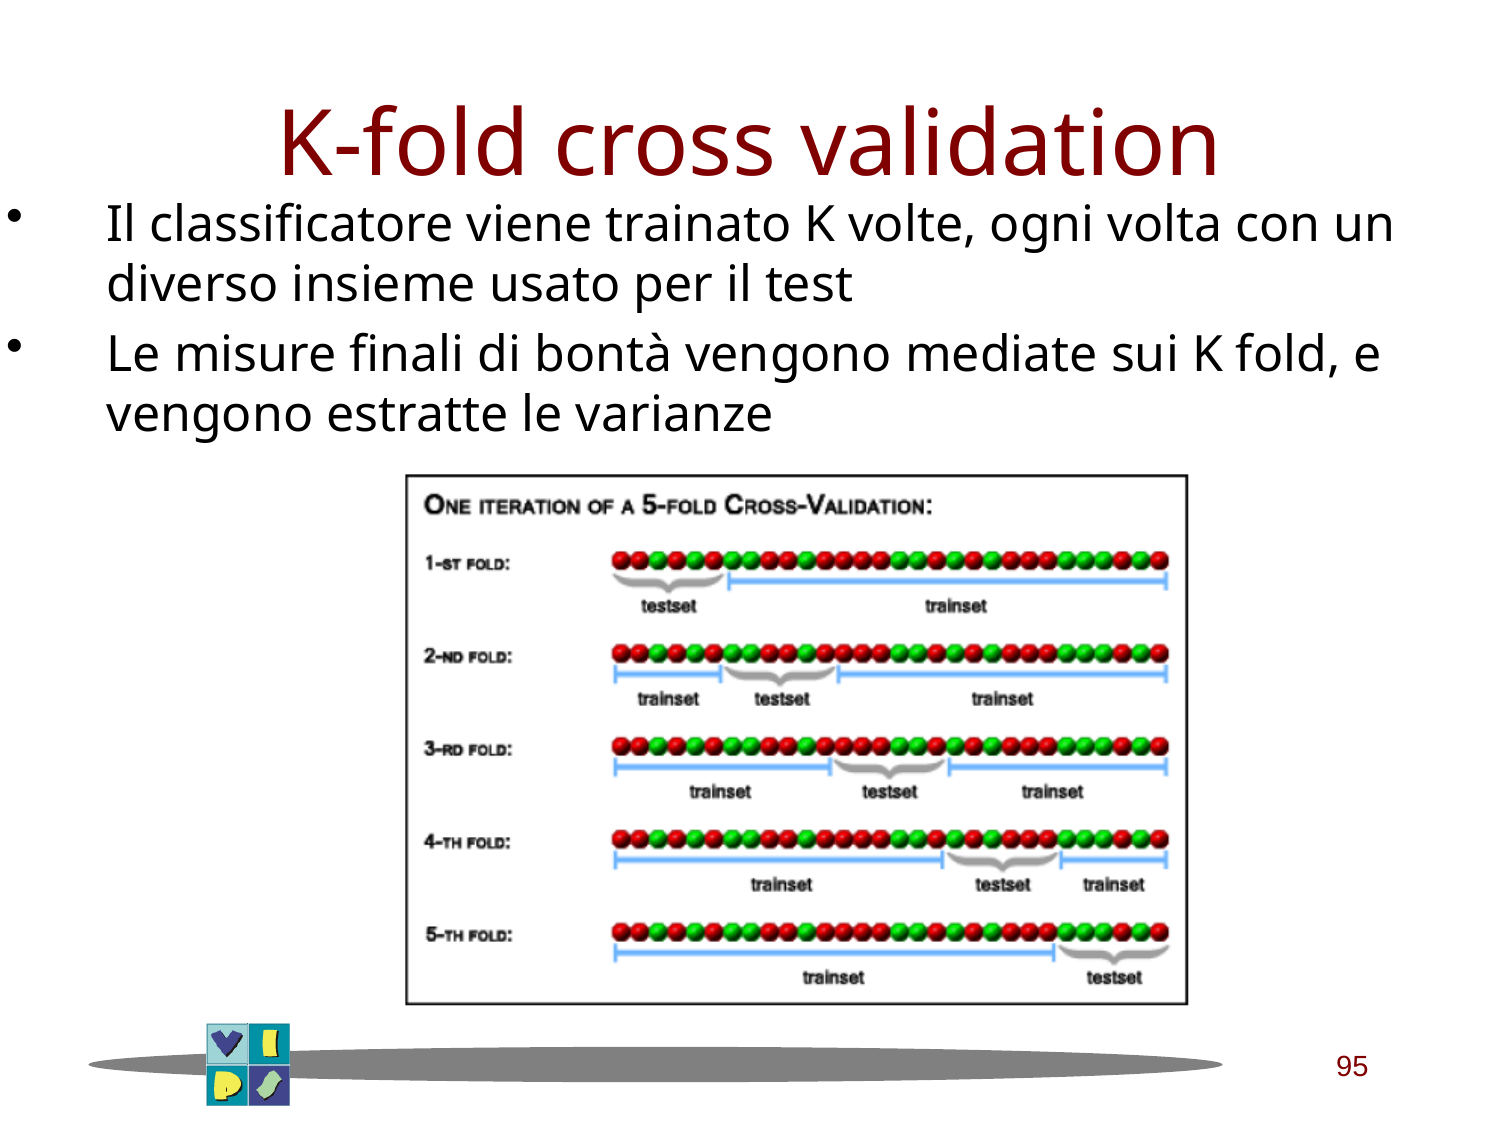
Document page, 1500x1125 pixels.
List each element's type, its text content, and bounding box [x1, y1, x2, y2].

title K-fold cross validation [75, 45, 1425, 184]
text_box Il classificatore viene trainato K volte, ogni volta con un diverso insieme usato per il test Le misure finali di bontà vengono mediate sui K fold, e vengono estratte le varianze [0, 184, 1447, 927]
picture [206, 1023, 290, 1106]
slide_number 95 [1033, 1039, 1384, 1118]
picture [395, 467, 1200, 1017]
